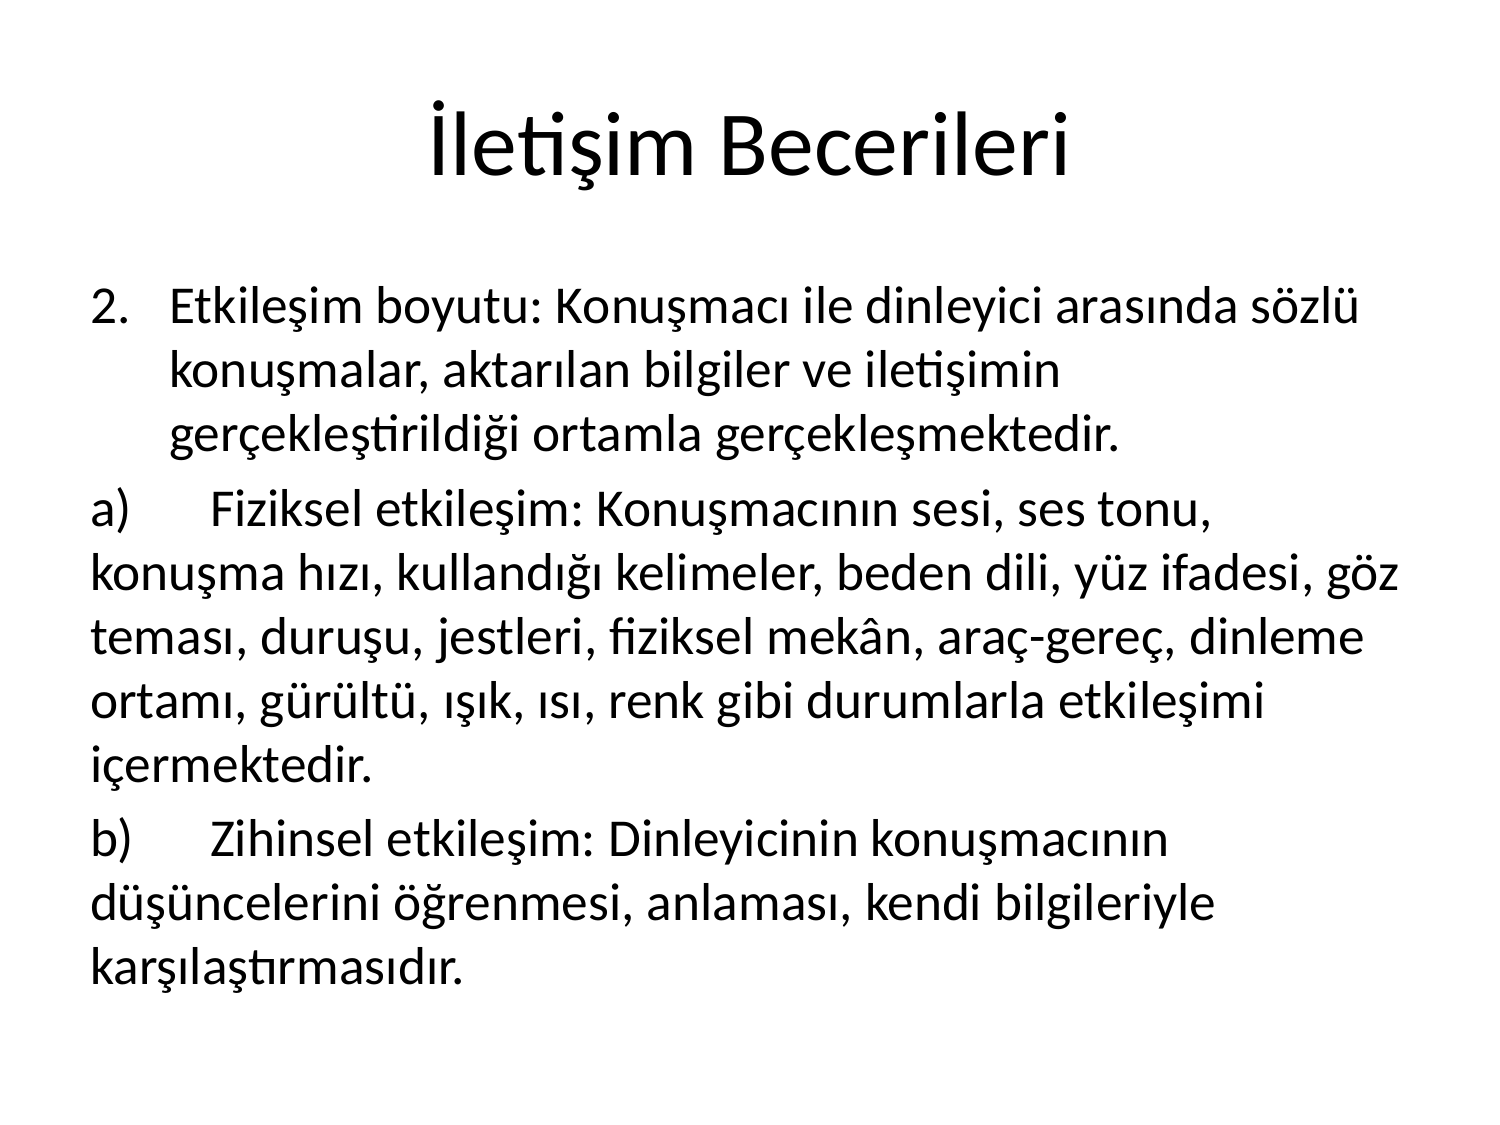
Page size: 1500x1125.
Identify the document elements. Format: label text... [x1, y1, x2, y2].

title İletişim Becerileri [75, 45, 1425, 233]
list Etkileşim boyutu: Konuşmacı ile dinleyici arasında sözlü konuşmalar, aktarılan bilgiler ve iletişimin gerçekleştirildiği ortamla gerçekleşmektedir. a) Fiziksel etkileşim: Konuşmacının sesi, ses tonu, konuşma hızı, kullandığı kelimeler, beden dili, yüz ifadesi, göz teması, duruşu, jestleri, fiziksel mekân, araç-gereç, dinleme ortamı, gürültü, ışık, ısı, renk gibi durumlarla etkileşimi içermektedir. b) Zihinsel etkileşim: Dinleyicinin konuşmacının düşüncelerini öğrenmesi, anlaması, kendi bilgileriyle karşılaştırmasıdır. [75, 262, 1425, 1005]
